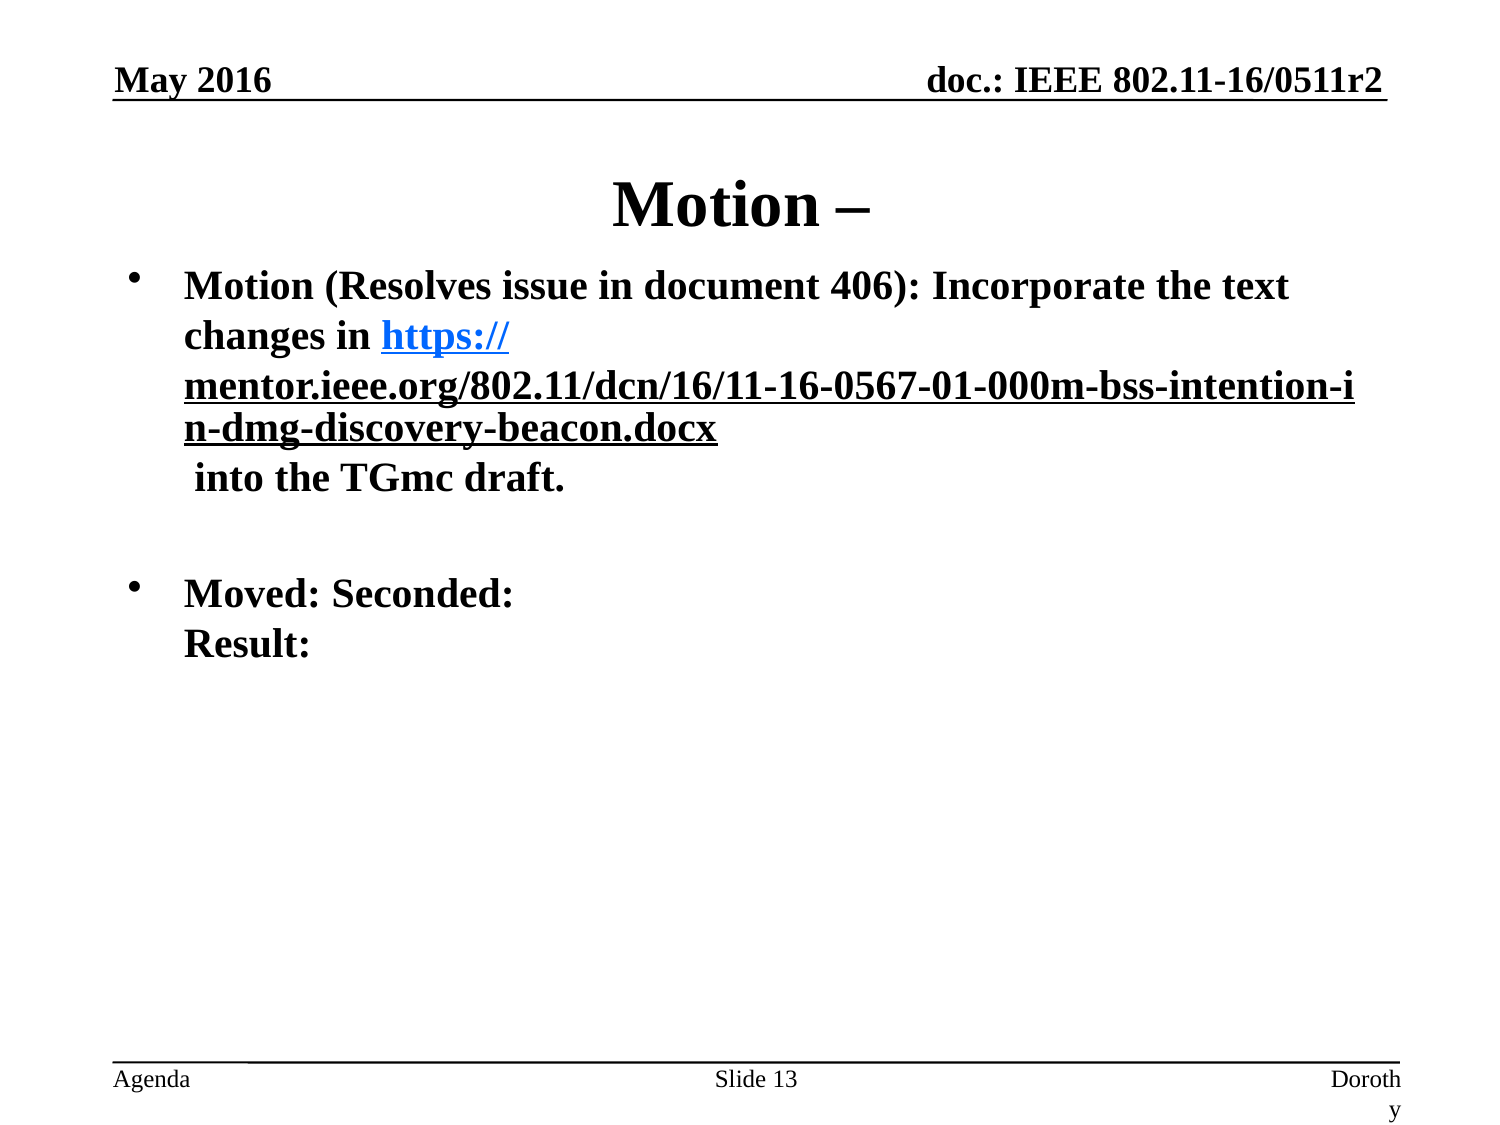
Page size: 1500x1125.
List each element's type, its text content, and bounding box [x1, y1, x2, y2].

slide_number Slide 13 [712, 1063, 800, 1093]
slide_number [114, 54, 425, 100]
list Motion (Resolves issue in document 406): Incorporate the text changes in https://mentor.ieee.org/802.11/dcn/16/11-16-0567-01-000m-bss-intention-in-dmg-discovery-beacon.docx into the TGmc draft. Moved: Seconded: Result: [112, 249, 1388, 1063]
footer Dorothy Stanley, HP Enterprise [1325, 1062, 1402, 1093]
title Motion – [112, 112, 1388, 249]
